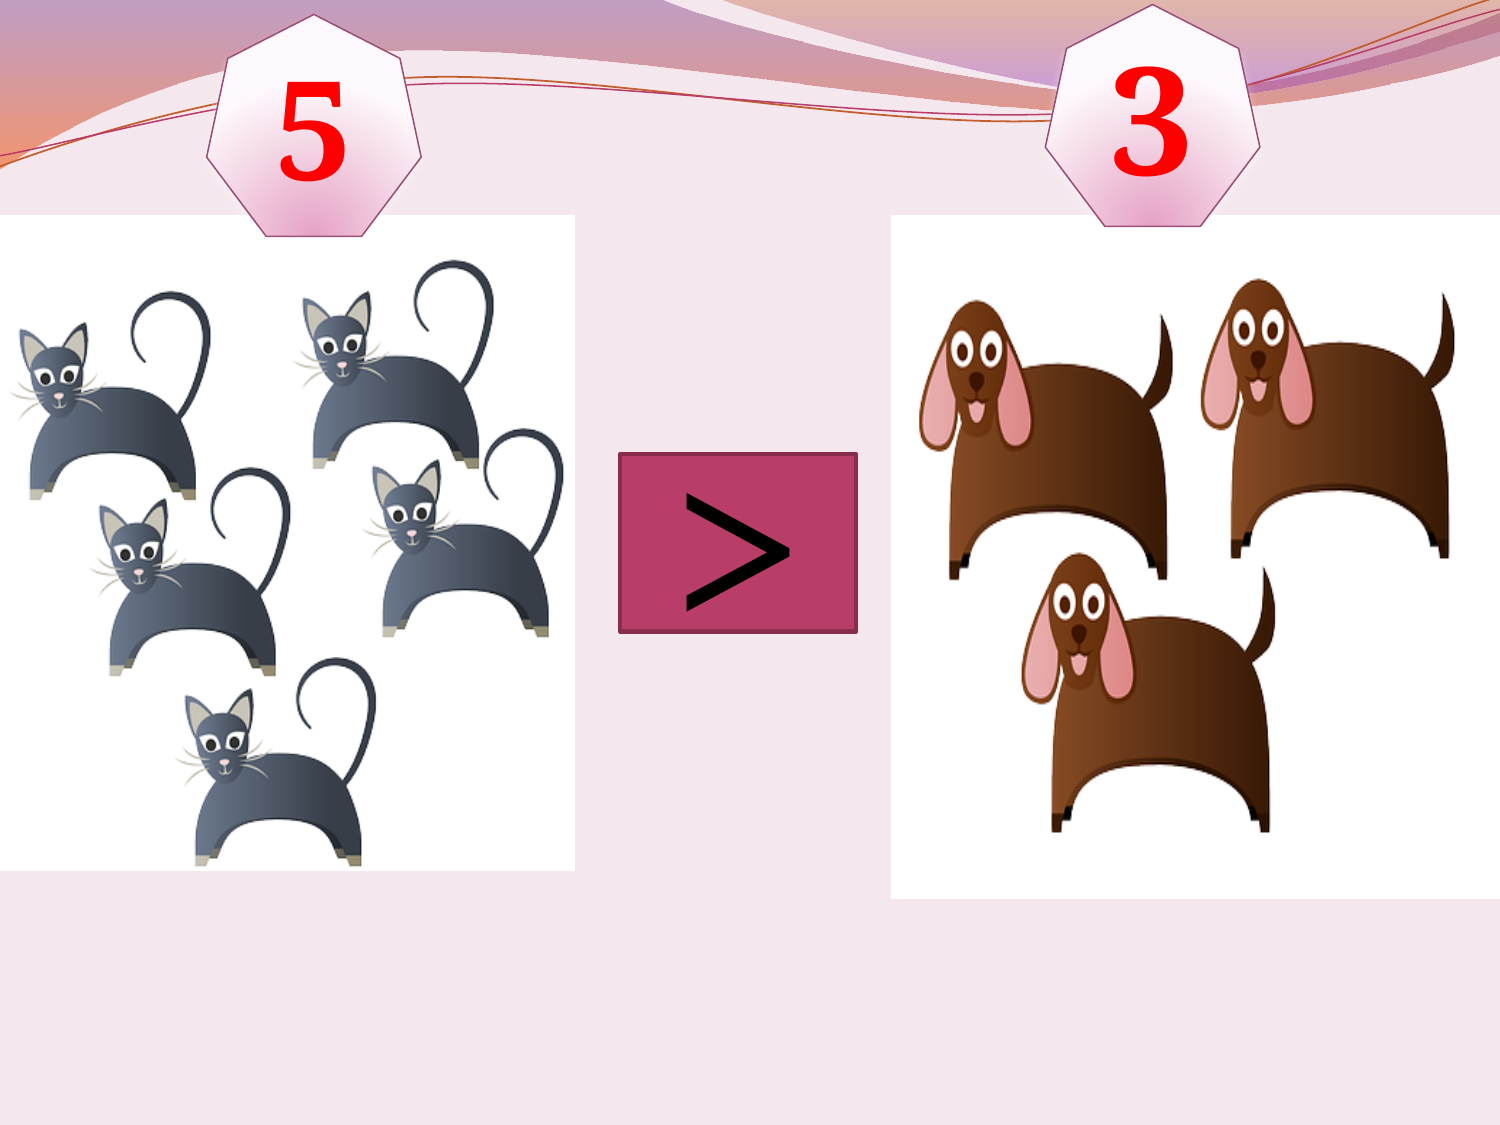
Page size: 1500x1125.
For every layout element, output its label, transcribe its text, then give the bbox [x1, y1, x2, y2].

text_box > [618, 452, 858, 634]
picture [0, 215, 575, 871]
picture [891, 215, 1500, 899]
text_box 5 [205, 13, 422, 214]
text_box 3 [1044, 3, 1261, 214]
